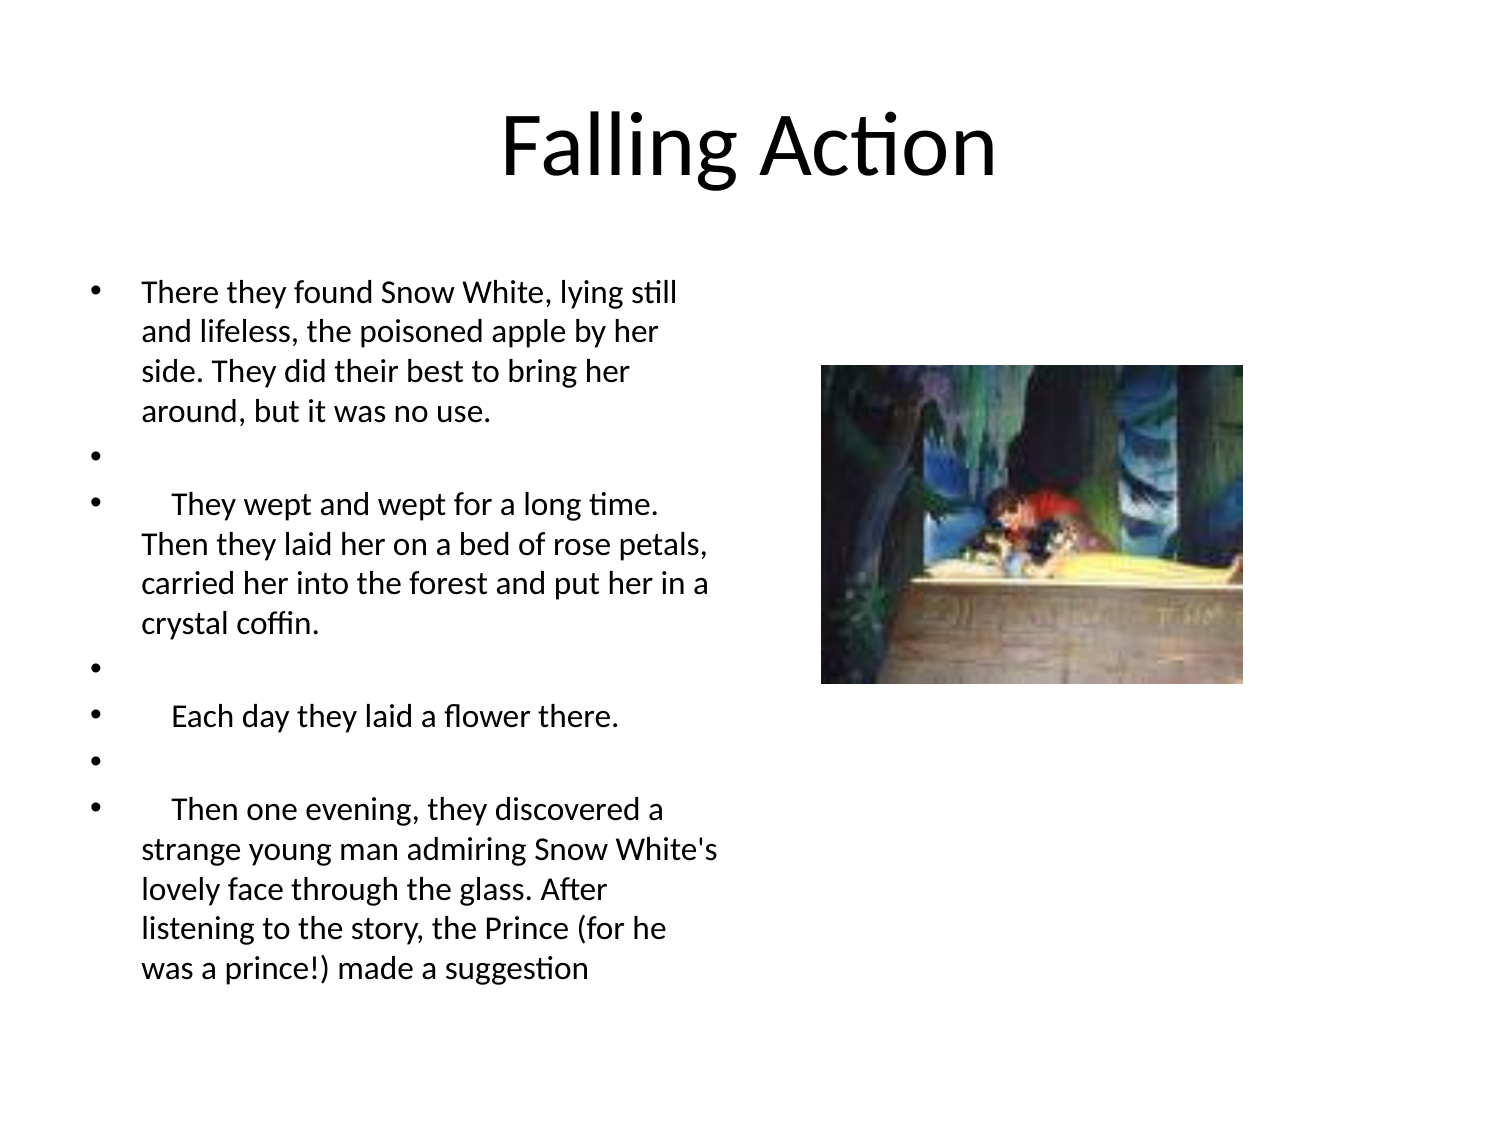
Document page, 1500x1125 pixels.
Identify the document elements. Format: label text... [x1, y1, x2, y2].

list There they found Snow White, lying still and lifeless, the poisoned apple by her side. They did their best to bring her around, but it was no use. They wept and wept for a long time. Then they laid her on a bed of rose petals, carried her into the forest and put her in a crystal coffin. Each day they laid a flower there. Then one evening, they discovered a strange young man admiring Snow White's lovely face through the glass. After listening to the story, the Prince (for he was a prince!) made a suggestion [75, 262, 738, 1005]
title Falling Action [75, 45, 1425, 233]
picture [820, 365, 1243, 685]
